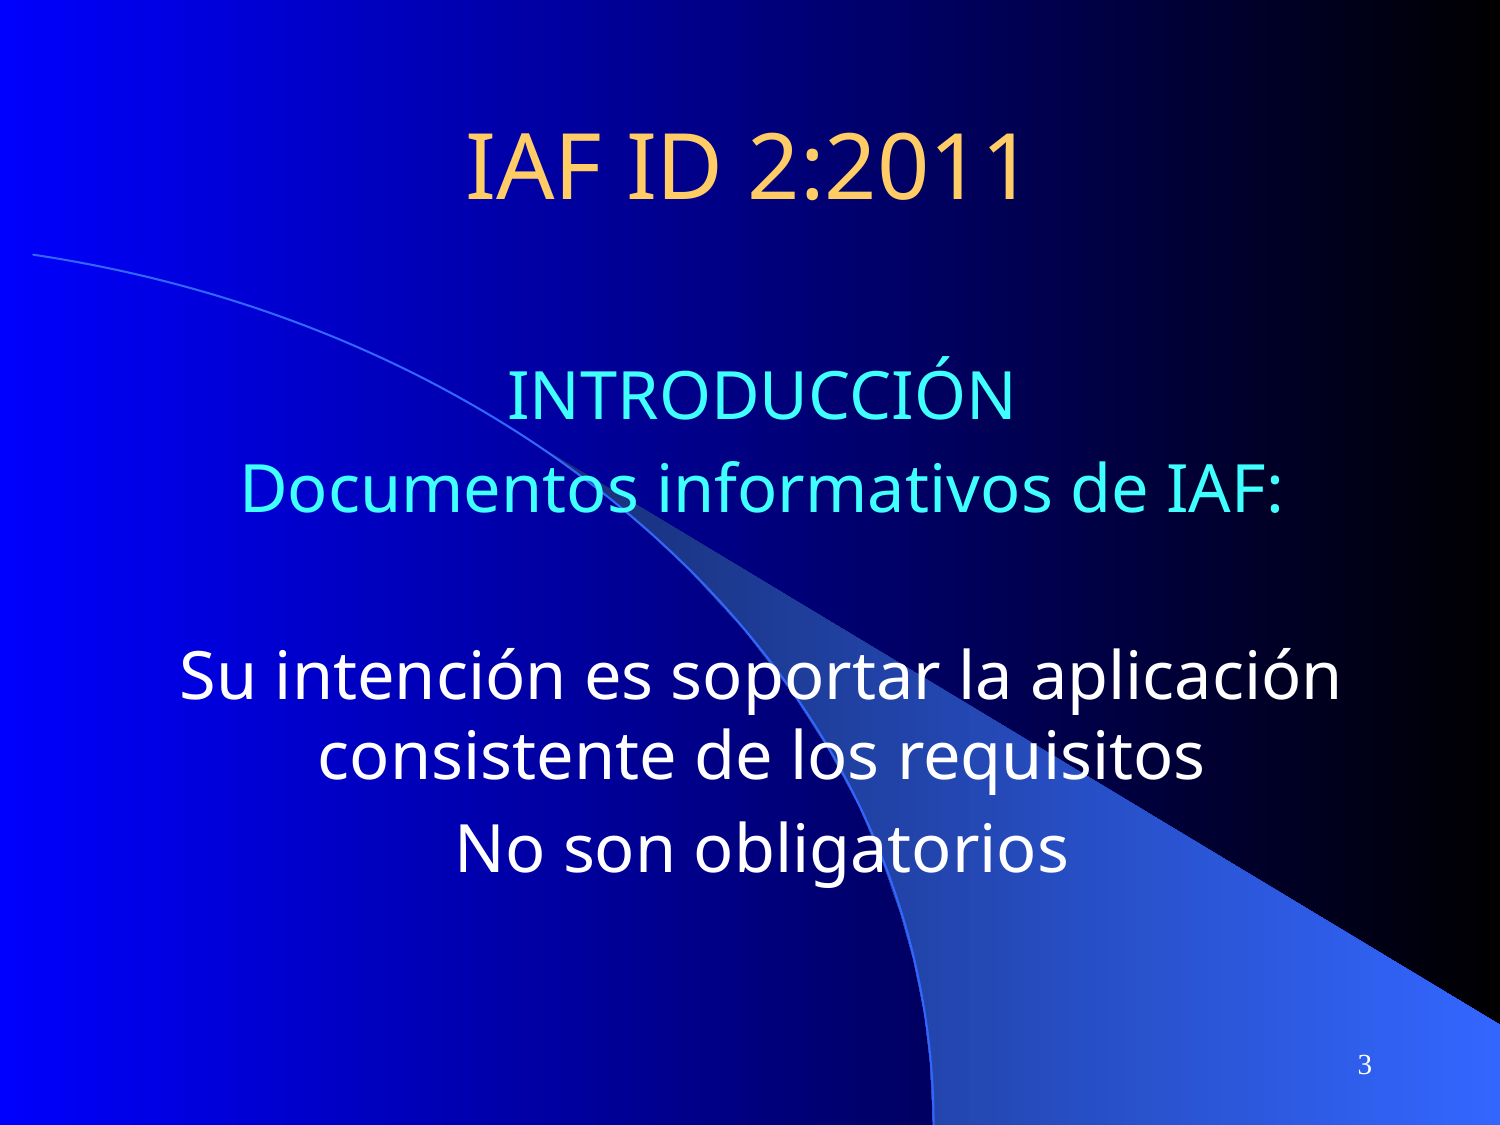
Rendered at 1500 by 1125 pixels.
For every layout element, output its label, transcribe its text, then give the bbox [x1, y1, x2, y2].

slide_number 3 [1074, 1024, 1388, 1101]
title IAF ID 2:2011 [112, 37, 1388, 226]
subtitle INTRODUCCIÓN Documentos informativos de IAF: Su intención es soportar la aplicación consistente de los requisitos No son obligatorios [112, 449, 1413, 838]
